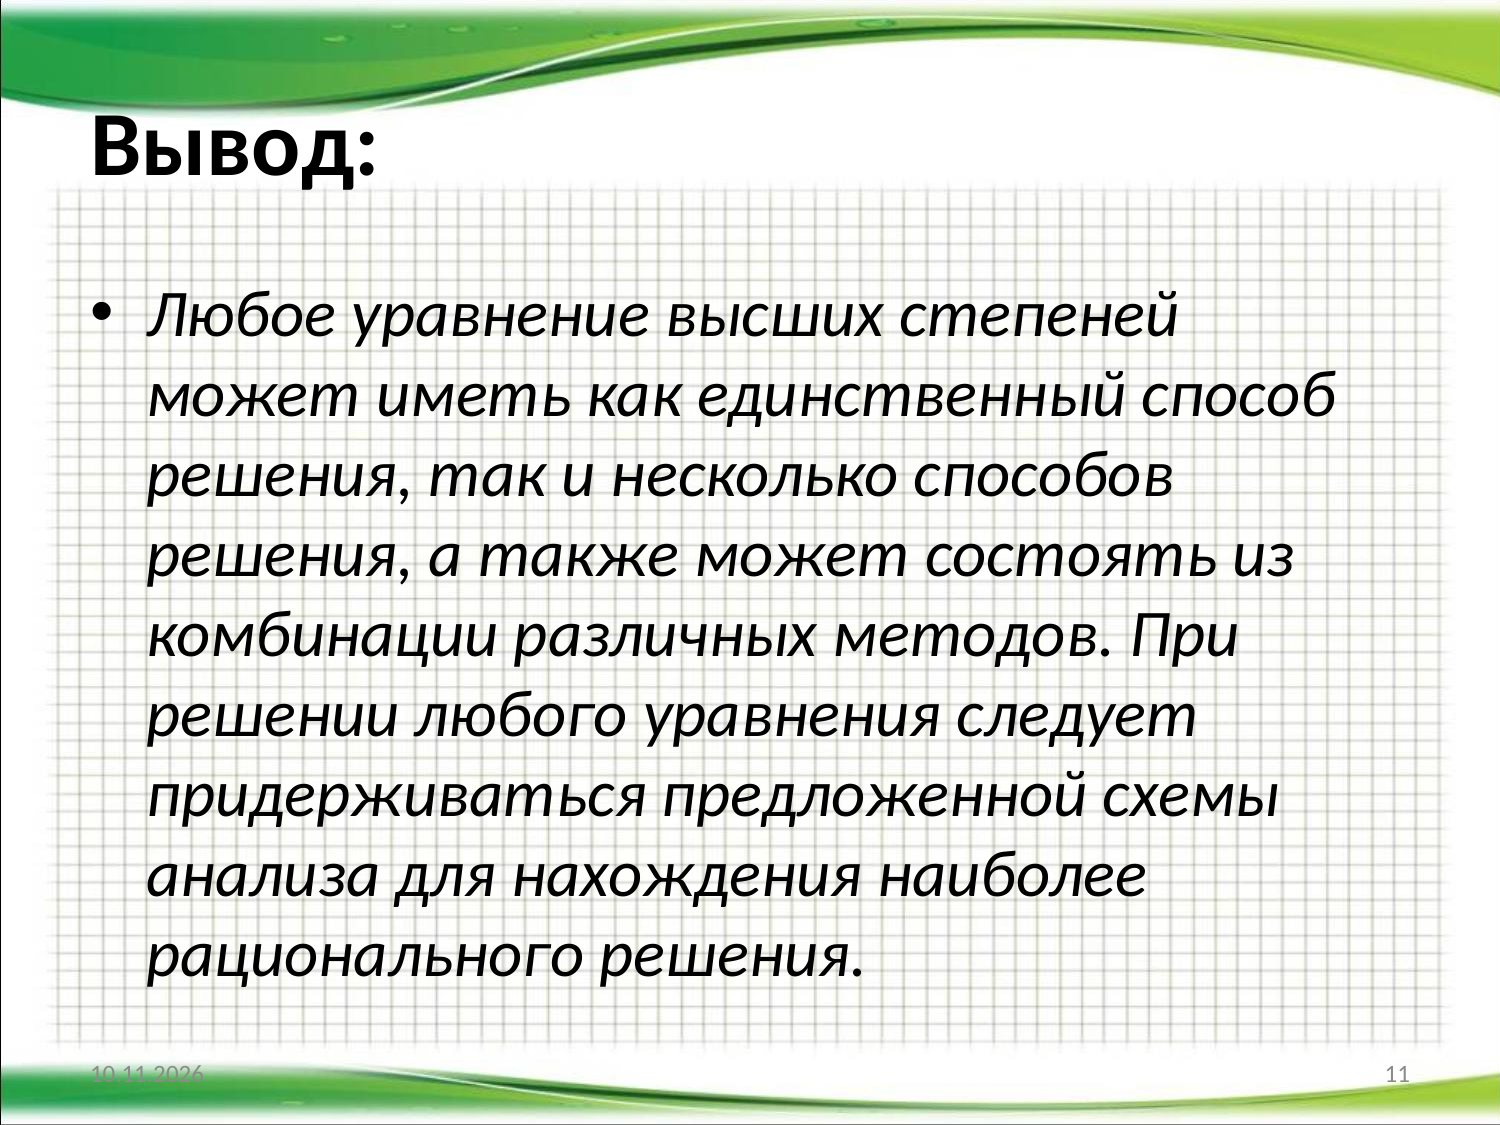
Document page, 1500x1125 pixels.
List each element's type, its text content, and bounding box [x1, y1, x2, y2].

title Вывод: [75, 45, 1425, 233]
slide_number 11 [1074, 1042, 1425, 1103]
picture [0, 0, 1500, 1125]
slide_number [75, 1042, 425, 1103]
list Любое уравнение высших степеней может иметь как единственный способ решения, так и несколько способов решения, а также может состоять из комбинации различных методов. При решении любого уравнения следует придерживаться предложенной схемы анализа для нахождения наиболее рационального решения. [75, 262, 1425, 1005]
